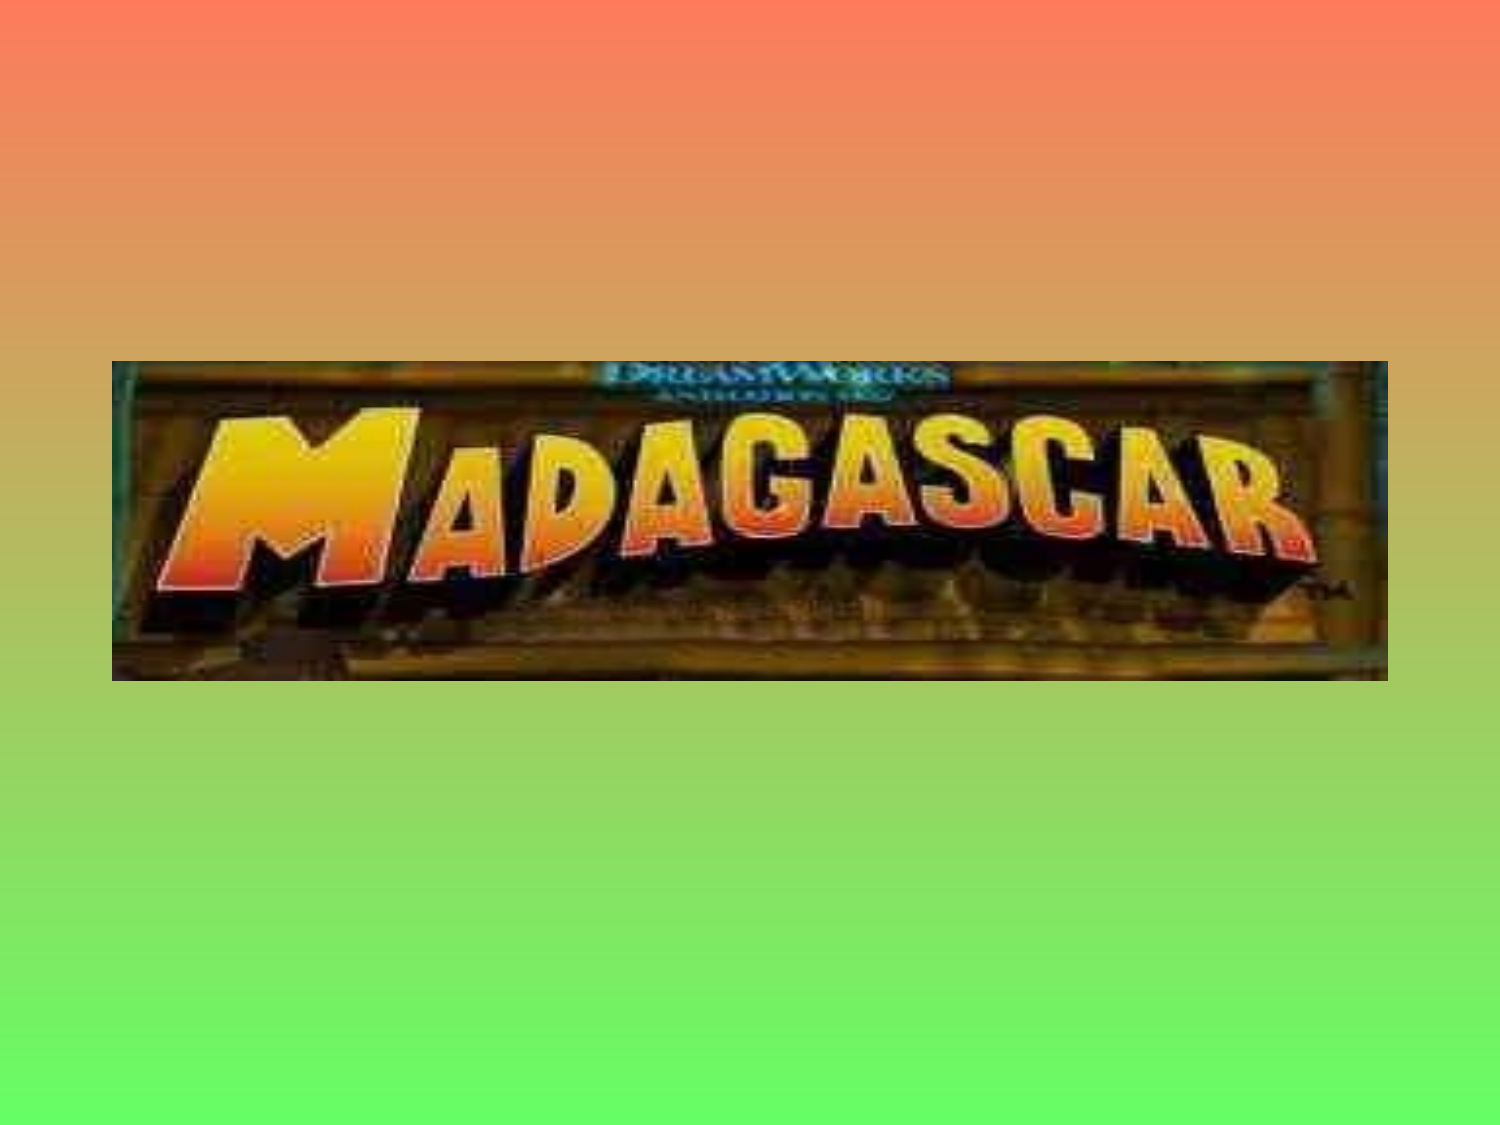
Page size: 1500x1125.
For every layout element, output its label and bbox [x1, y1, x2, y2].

picture [111, 361, 1389, 681]
